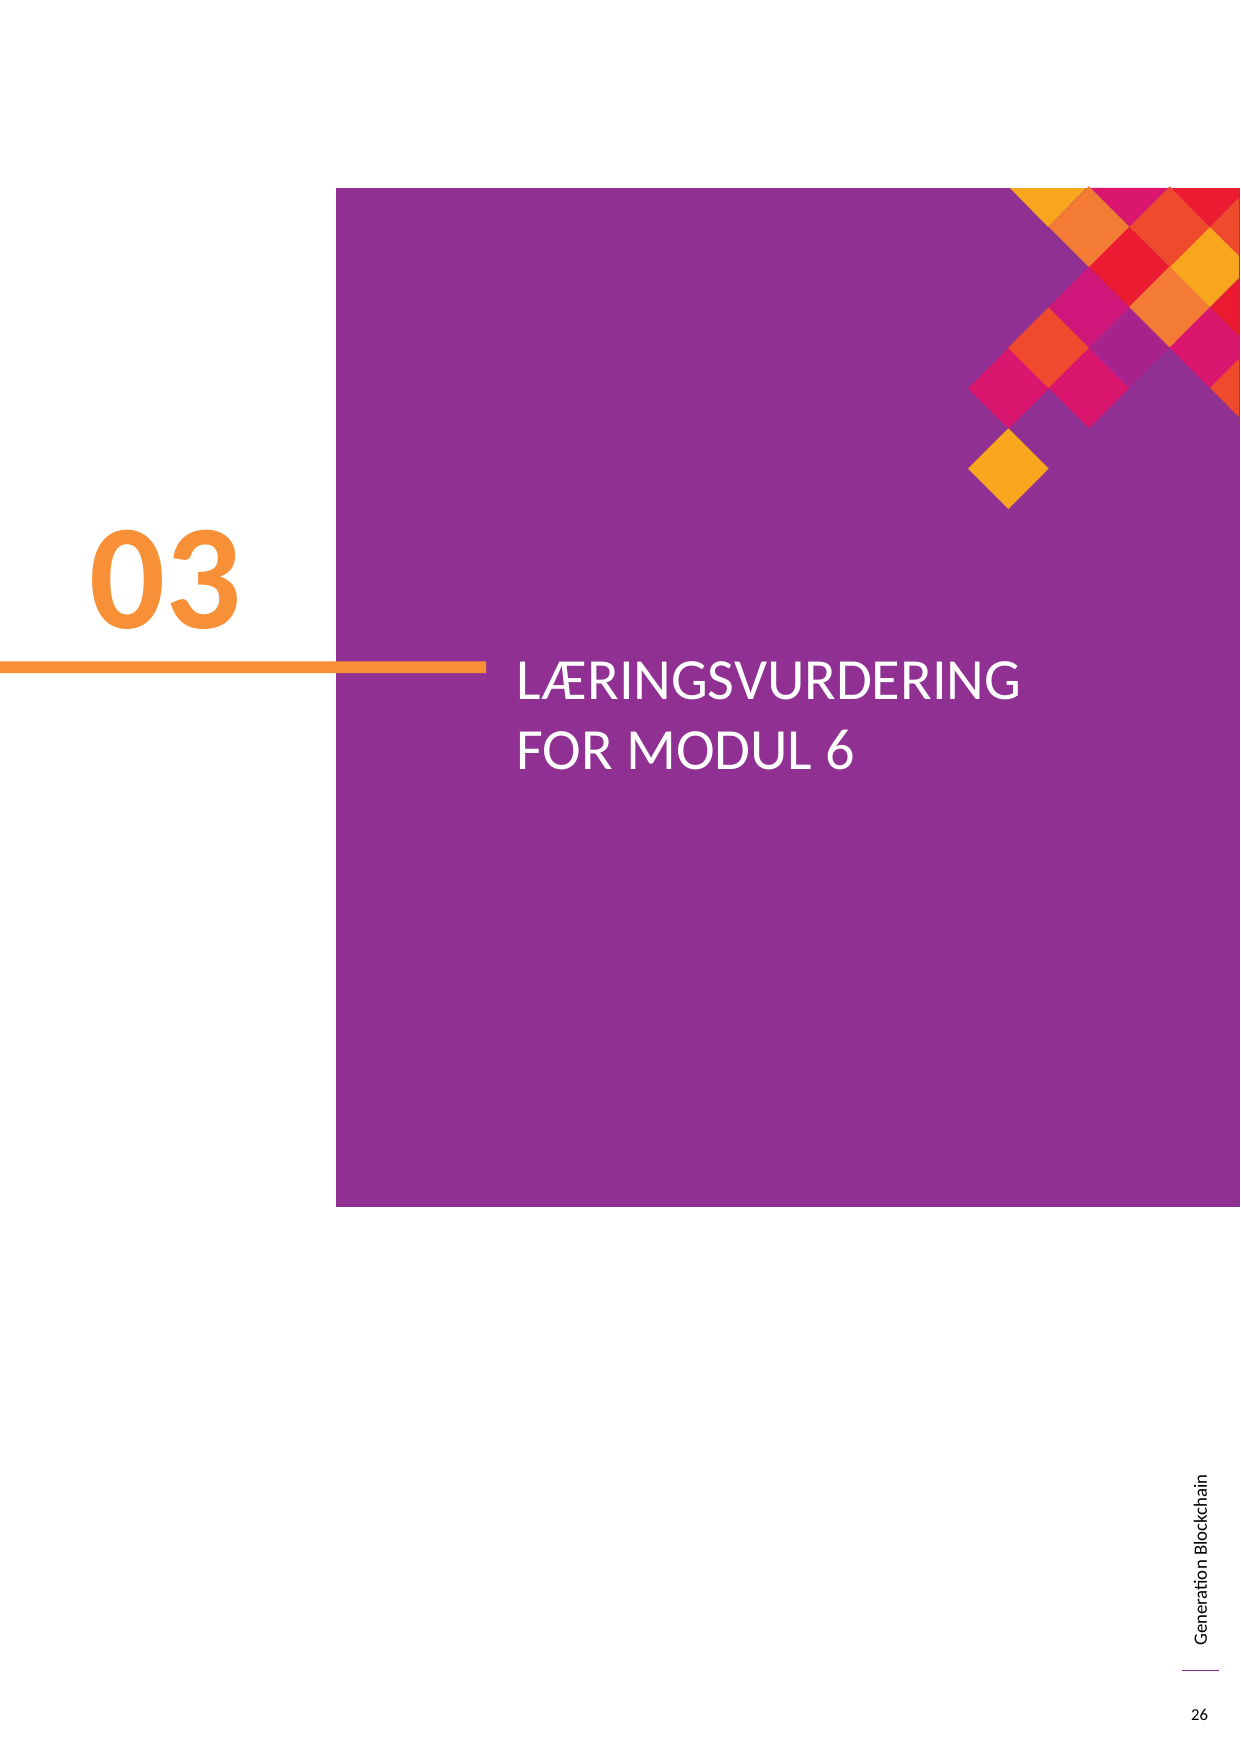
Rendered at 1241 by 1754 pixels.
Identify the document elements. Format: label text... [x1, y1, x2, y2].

slide_number 26 [1170, 1692, 1229, 1736]
list 03 [74, 471, 375, 727]
list LÆRINGSVURDERING FOR MODUL 6 [501, 634, 1074, 813]
